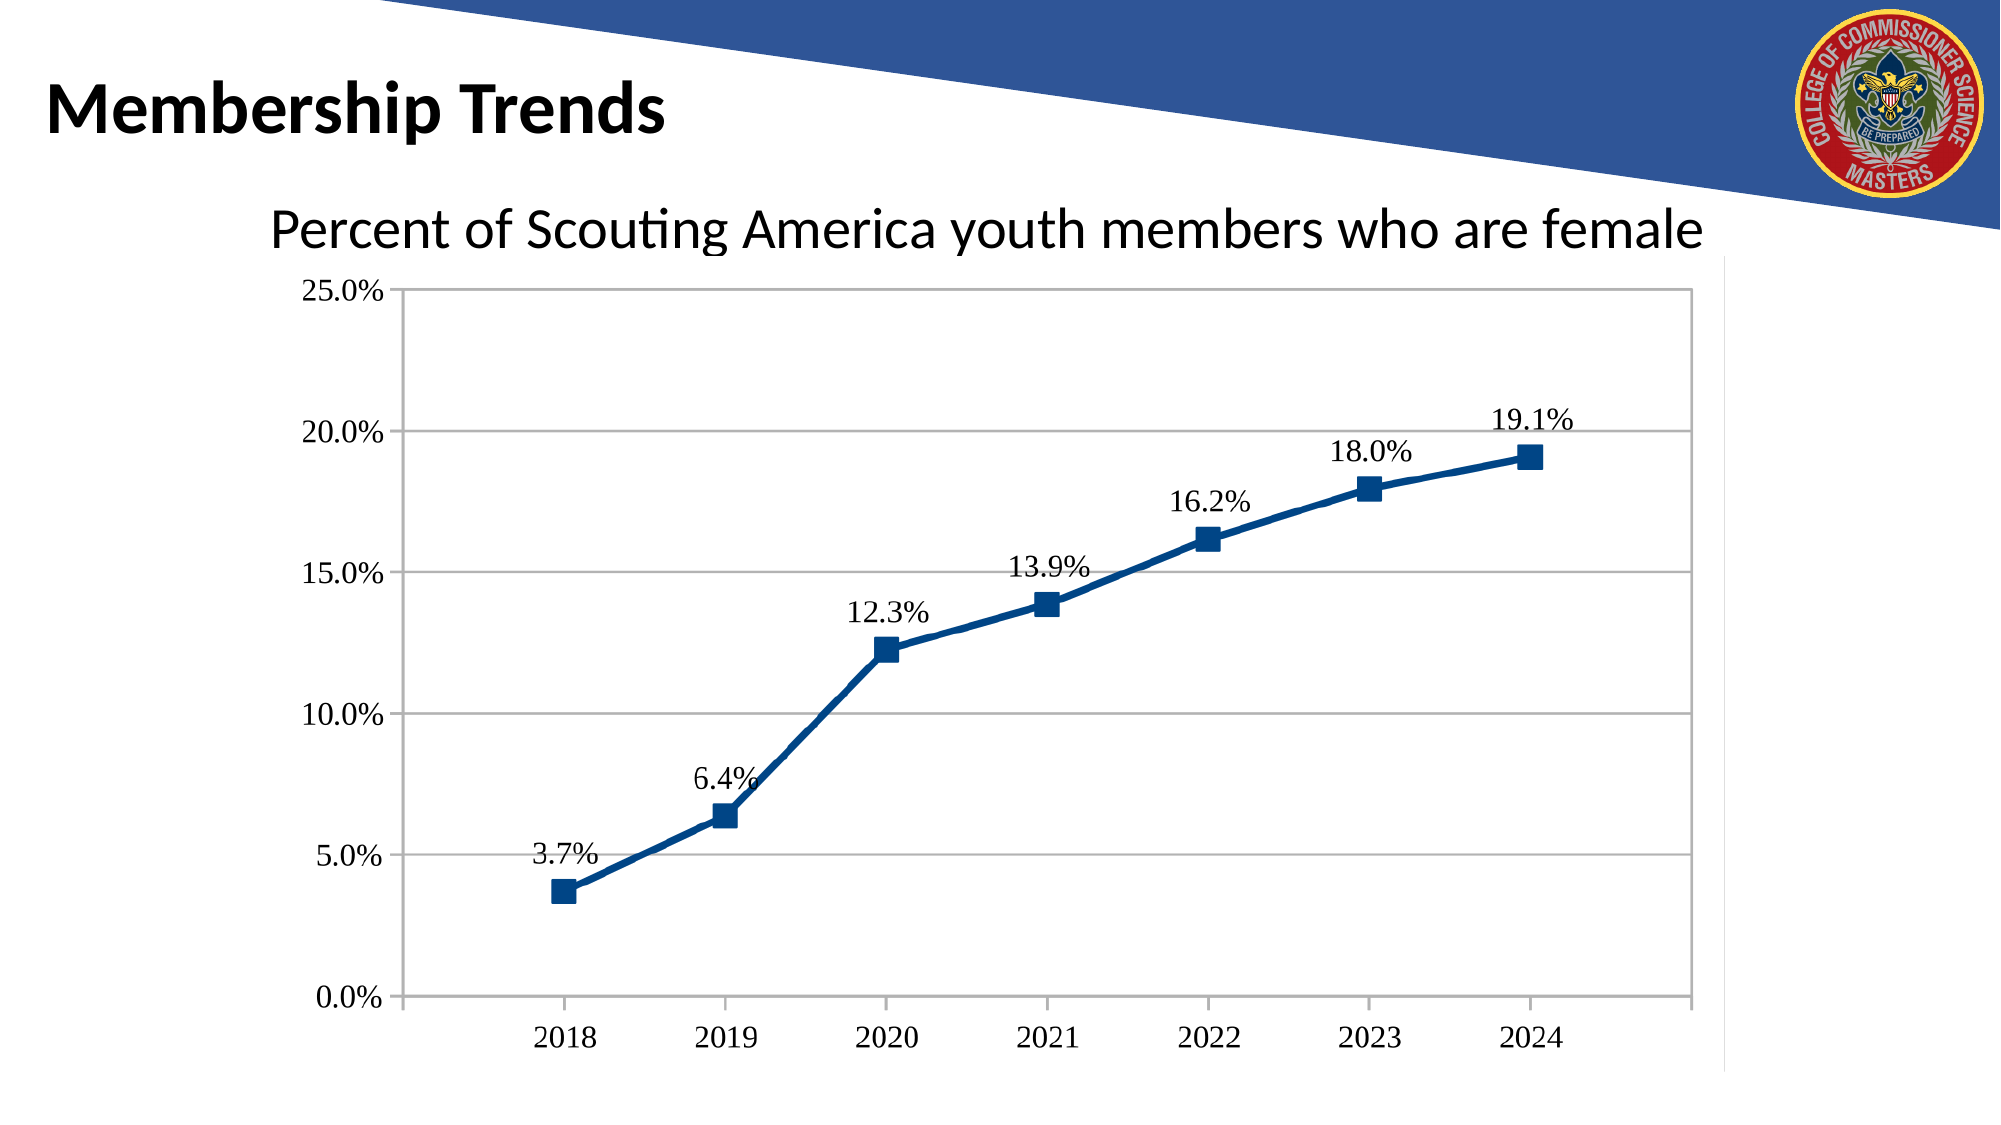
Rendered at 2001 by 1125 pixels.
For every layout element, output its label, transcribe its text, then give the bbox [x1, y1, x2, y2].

picture [273, 256, 1725, 1074]
title Membership Trends [30, 65, 1178, 154]
picture [1795, 9, 1984, 198]
list Percent of Scouting America youth members who are female [146, 190, 1830, 905]
